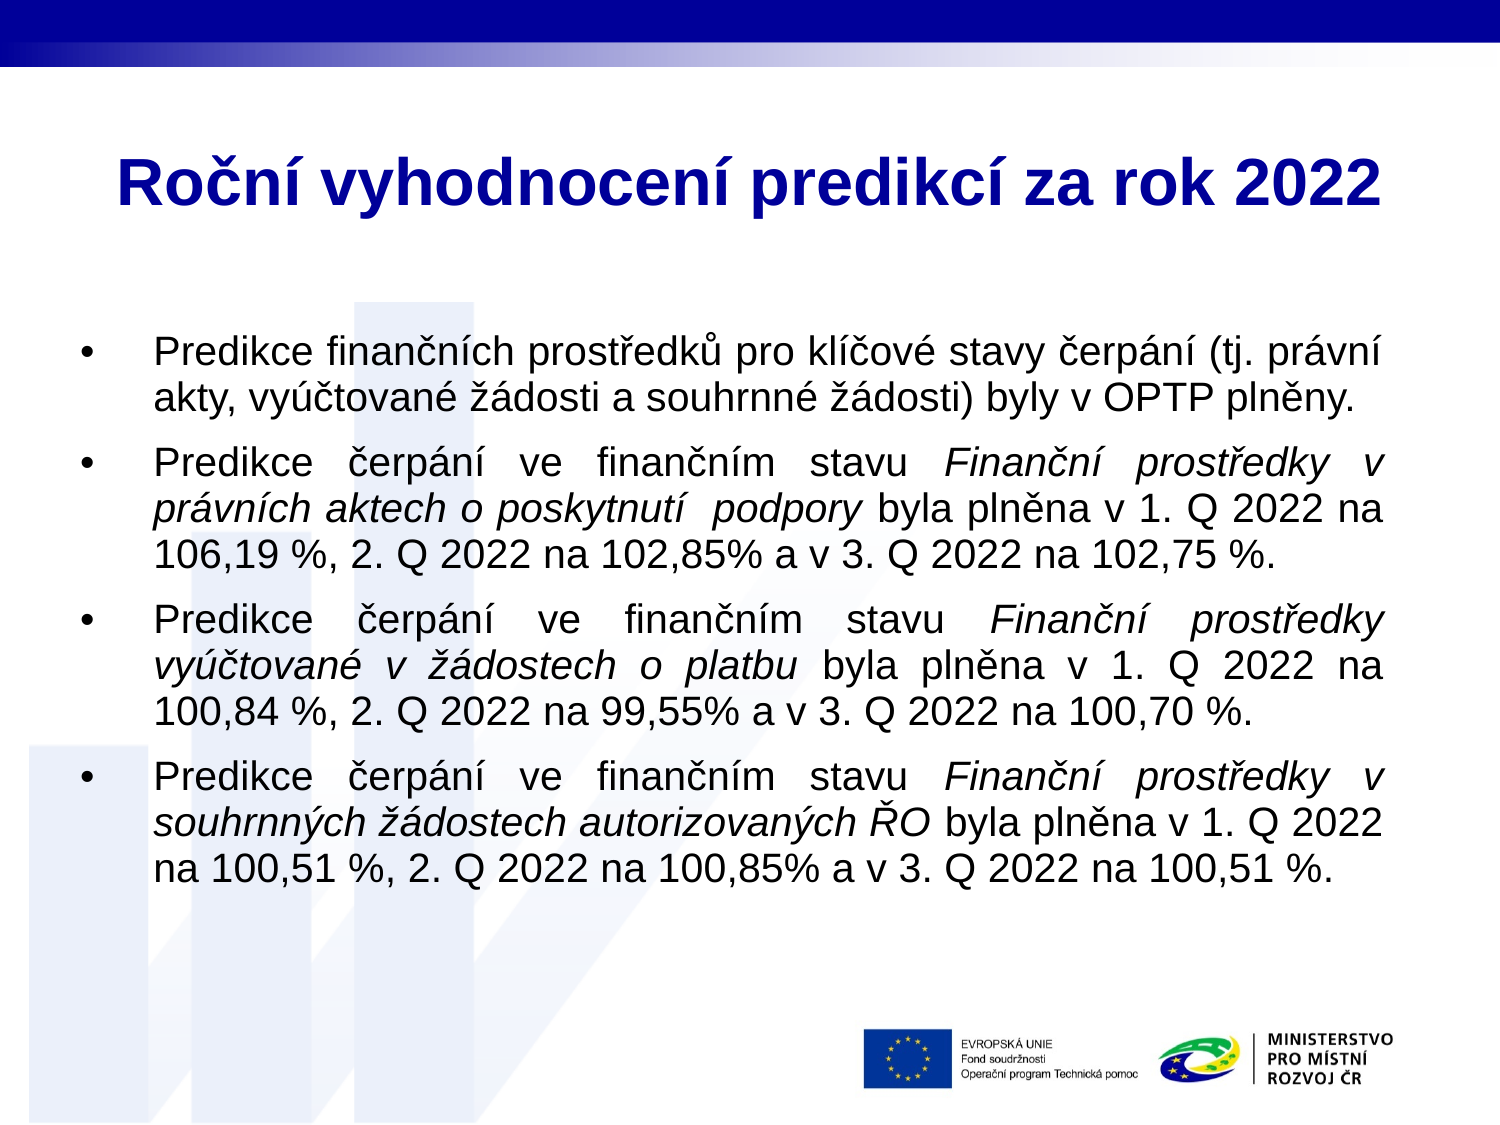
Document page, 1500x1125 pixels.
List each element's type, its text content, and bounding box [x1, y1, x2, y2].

title Roční vyhodnocení predikcí za rok 2022 [69, 131, 1430, 214]
picture [29, 302, 1412, 1125]
list Predikce finančních prostředků pro klíčové stavy čerpání (tj. právní akty, vyúčtované žádosti a souhrnné žádosti) byly v OPTP plněny. Predikce čerpání ve finančním stavu Finanční prostředky v právních aktech o poskytnutí podpory byla plněna v 1. Q 2022 na 106,19 %, 2. Q 2022 na 102,85% a v 3. Q 2022 na 102,75 %. Predikce čerpání ve finančním stavu Finanční prostředky vyúčtované v žádostech o platbu byla plněna v 1. Q 2022 na 100,84 %, 2. Q 2022 na 99,55% a v 3. Q 2022 na 100,70 %. Predikce čerpání ve finančním stavu Finanční prostředky v souhrnných žádostech autorizovaných ŘO byla plněna v 1. Q 2022 na 100,51 %, 2. Q 2022 na 100,85% a v 3. Q 2022 na 100,51 %. [64, 320, 1400, 912]
